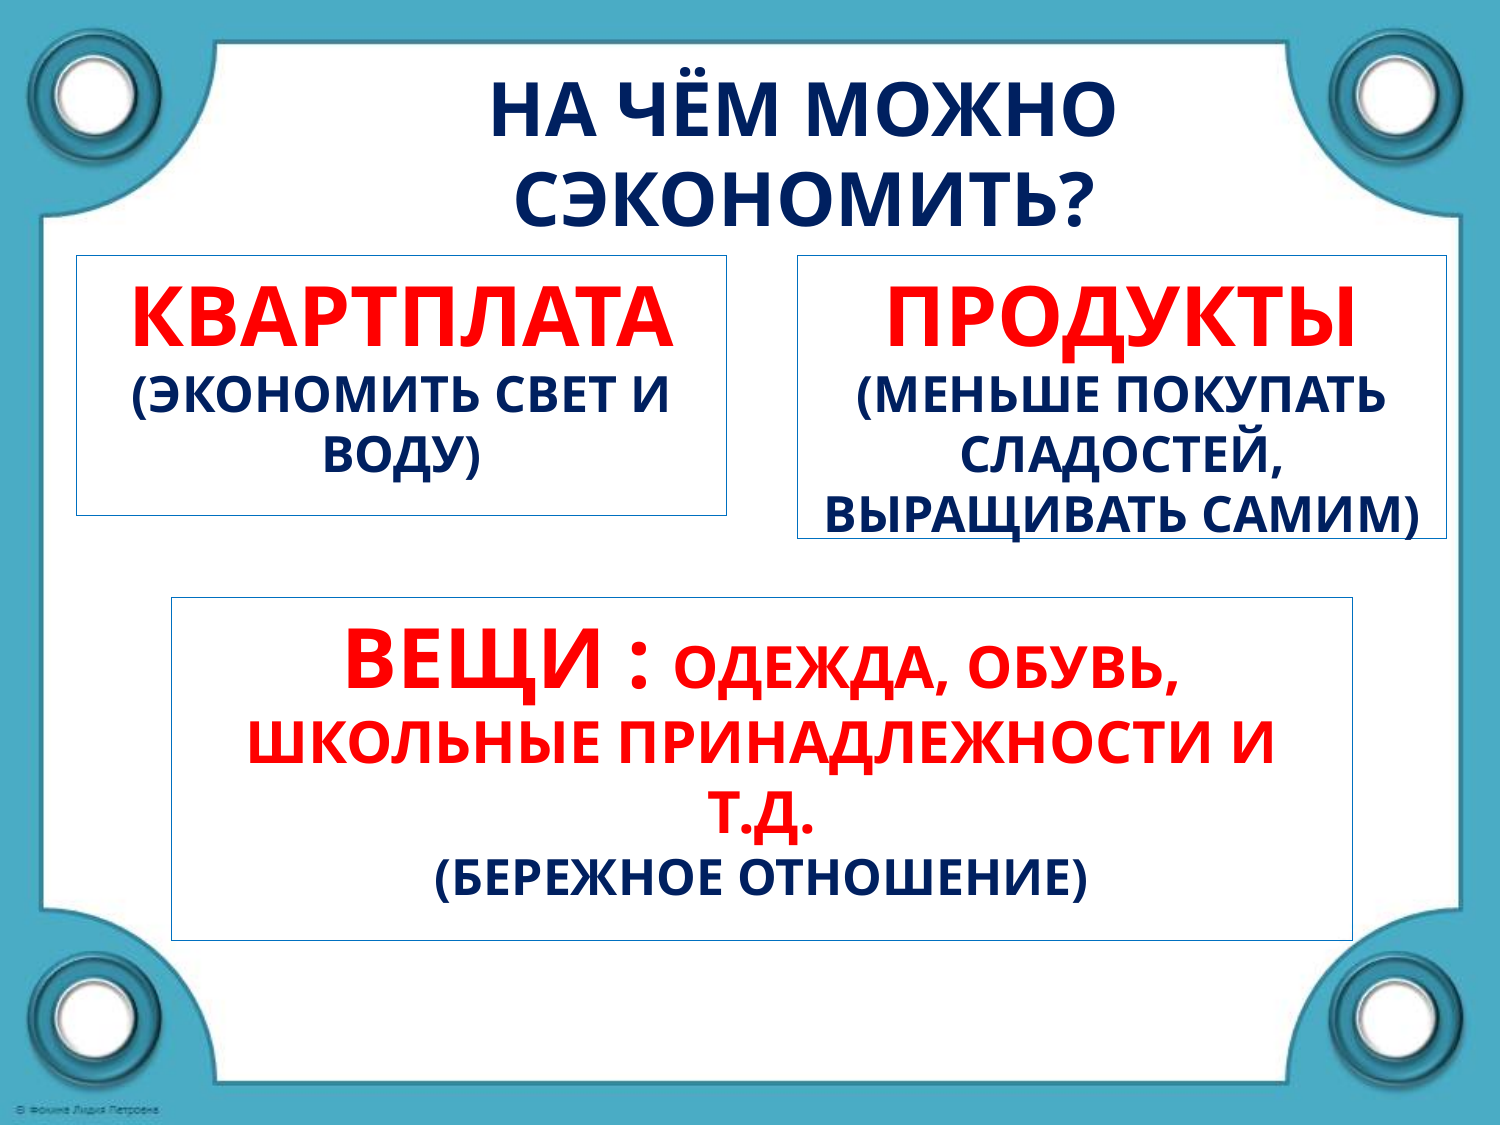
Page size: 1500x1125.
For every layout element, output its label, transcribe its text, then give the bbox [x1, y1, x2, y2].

text_box ВЕЩИ : ОДЕЖДА, ОБУВЬ, ШКОЛЬНЫЕ ПРИНАДЛЕЖНОСТИ И Т.Д. (БЕРЕЖНОЕ ОТНОШЕНИЕ) [171, 597, 1353, 941]
title НА ЧЁМ МОЖНО СЭКОНОМИТЬ? [183, 54, 1425, 243]
picture [0, 0, 1500, 1125]
text_box КВАРТПЛАТА (ЭКОНОМИТЬ СВЕТ И ВОДУ) [76, 255, 727, 516]
text_box ПРОДУКТЫ (МЕНЬШЕ ПОКУПАТЬ СЛАДОСТЕЙ, ВЫРАЩИВАТЬ САМИМ) [797, 255, 1447, 539]
